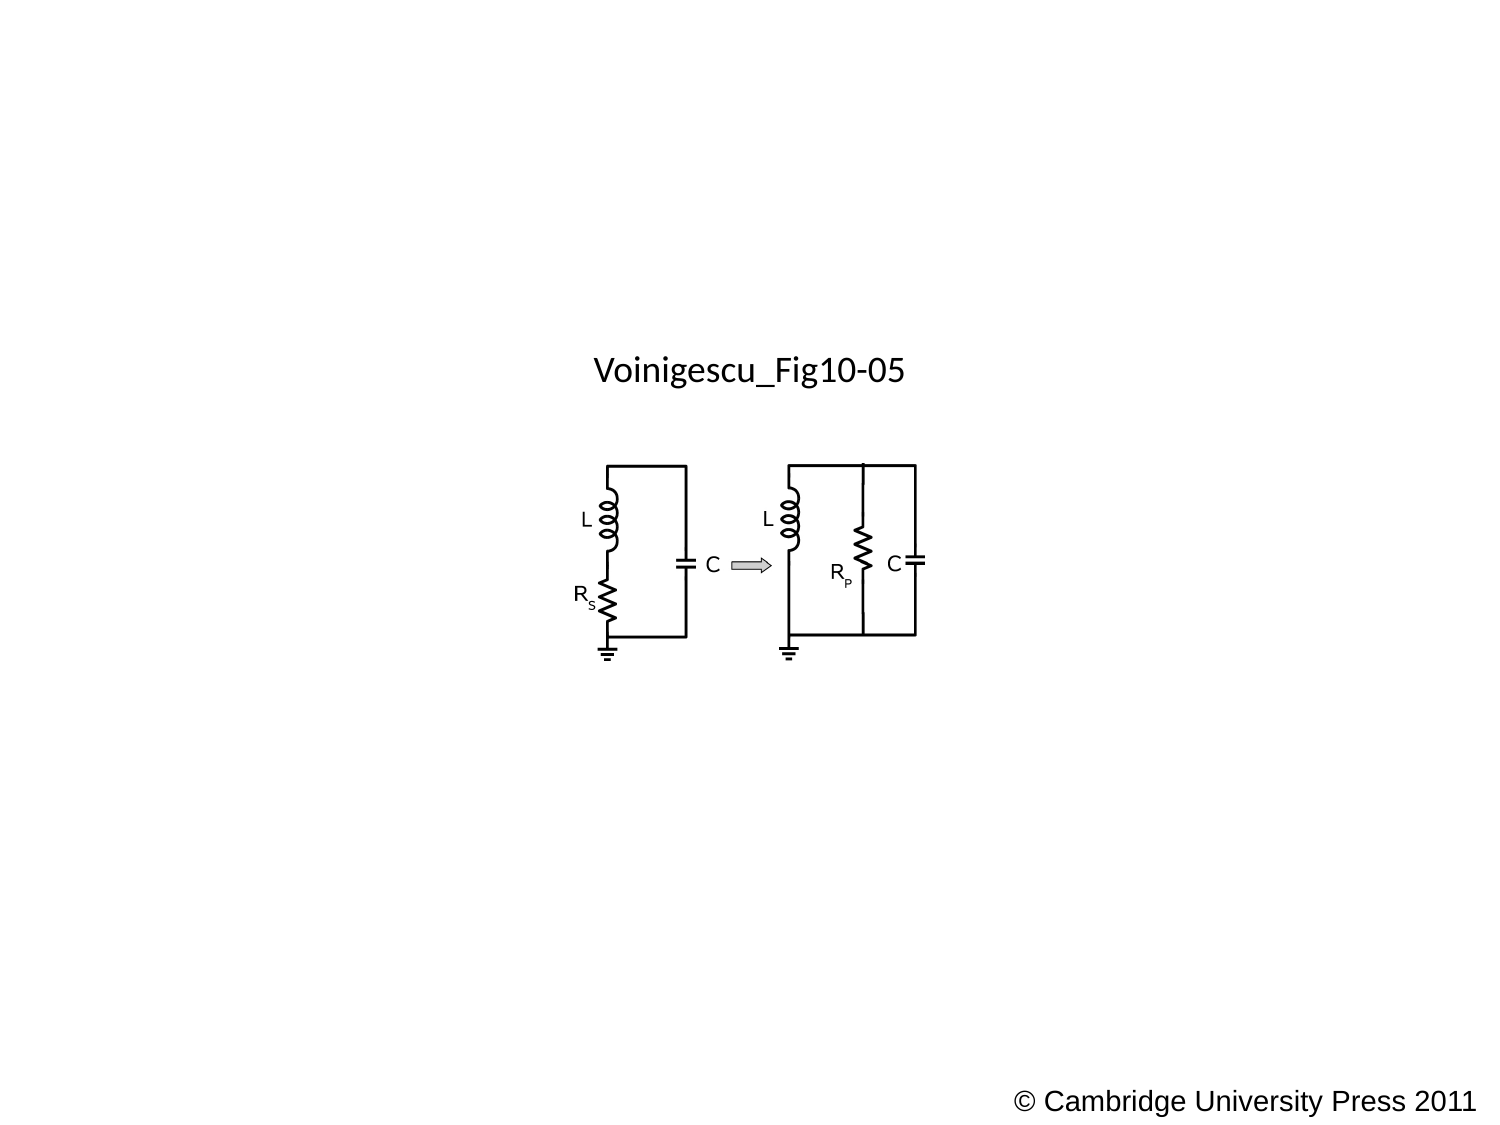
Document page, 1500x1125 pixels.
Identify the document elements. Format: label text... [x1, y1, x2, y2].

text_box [574, 337, 925, 662]
text_box © Cambridge University Press 2011 [907, 1074, 1493, 1125]
